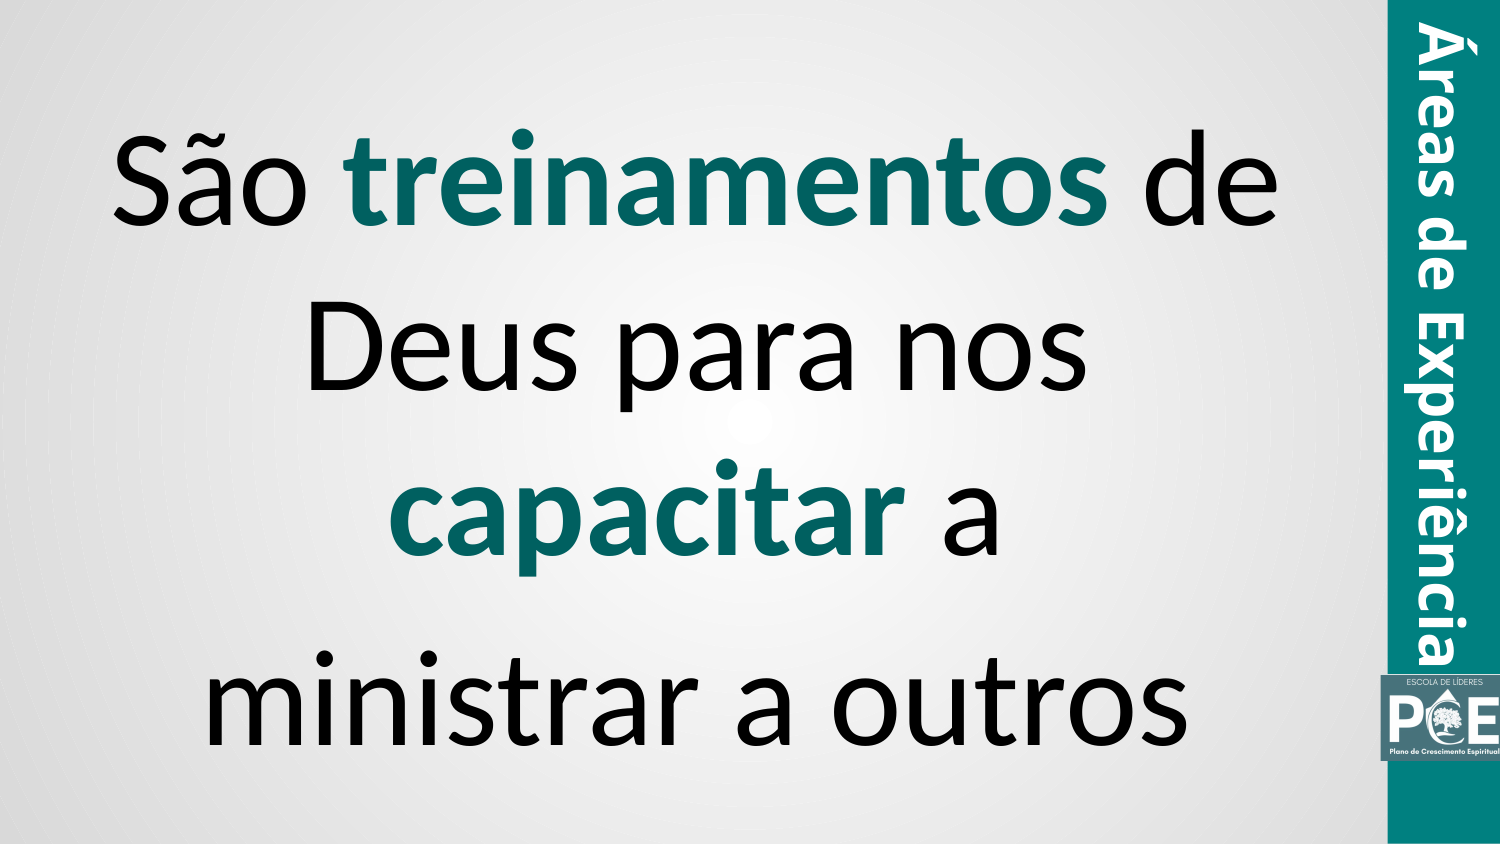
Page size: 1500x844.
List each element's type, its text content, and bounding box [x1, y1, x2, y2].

text_box São treinamentos de Deus para nos capacitar a ministrar a outros [64, 80, 1328, 781]
text_box Áreas de Experiência [1399, 15, 1490, 743]
picture [1380, 674, 1500, 761]
